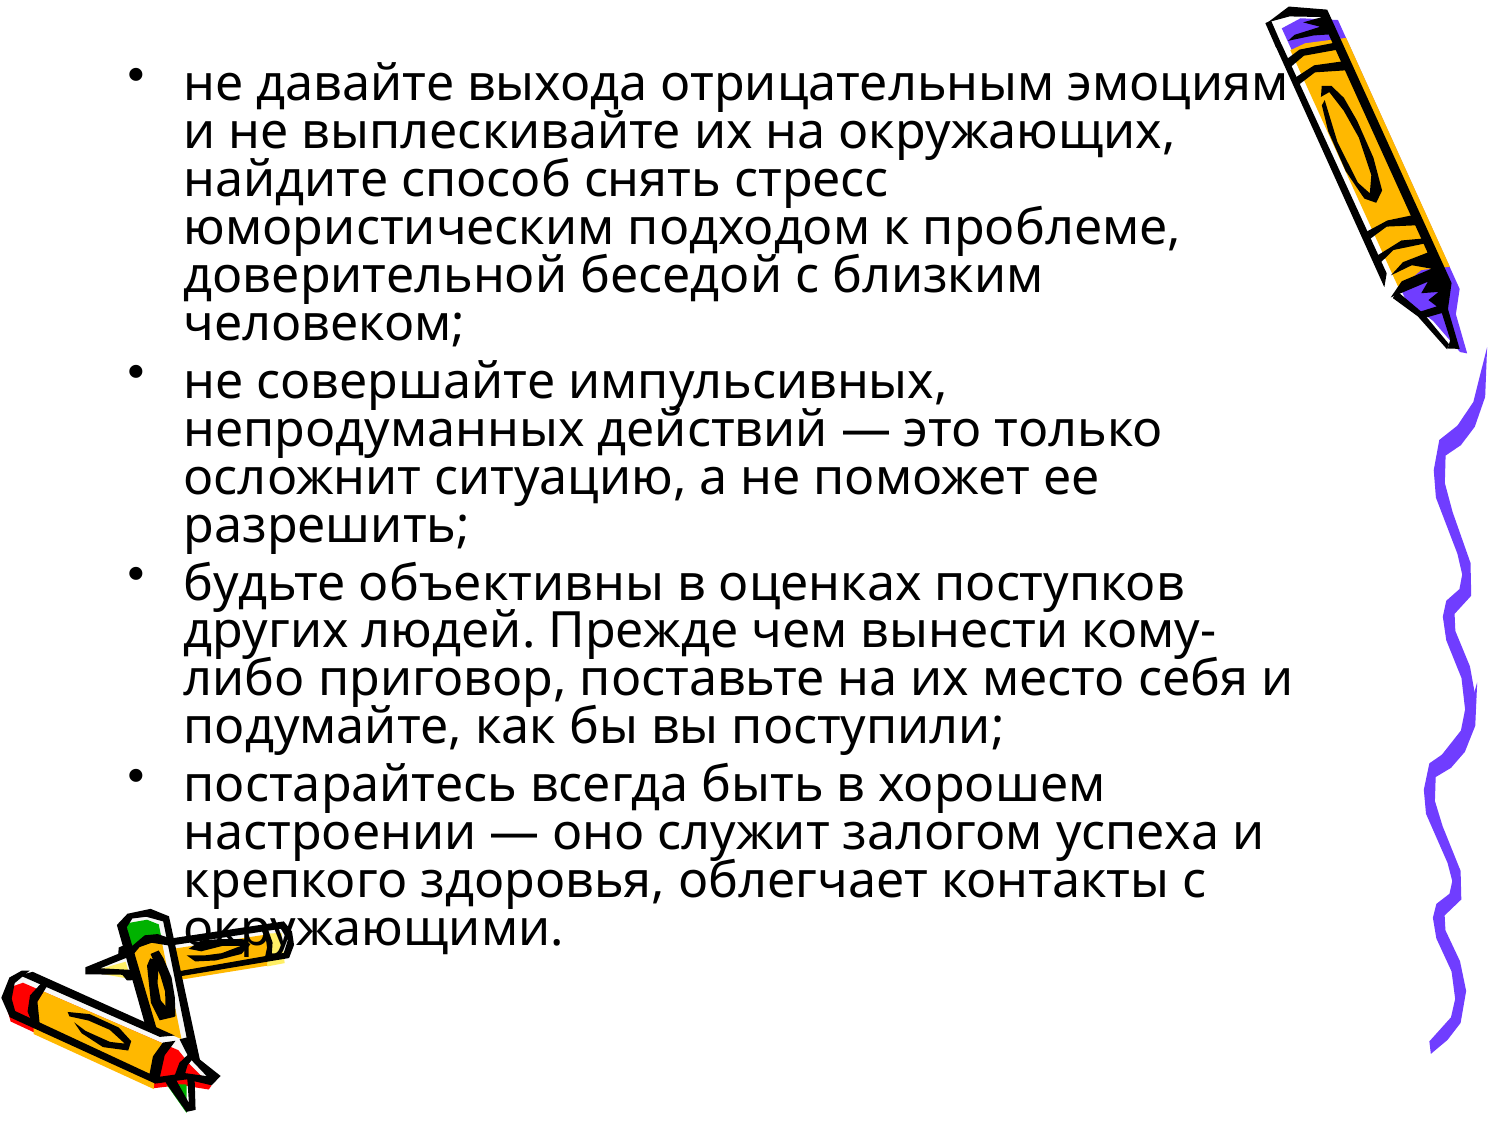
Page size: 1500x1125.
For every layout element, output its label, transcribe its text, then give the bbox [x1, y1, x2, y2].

list не давайте выхода отрицательным эмоциям и не выплескивайте их на окружающих, найдите способ снять стресс юмористическим подходом к проблеме, доверительной беседой с близким человеком; не совершайте импульсивных, непродуманных действий — это только осложнит ситуацию, а не поможет ее разрешить; будьте объективны в оценках поступков других людей. Прежде чем вынести кому-либо приговор, поставьте на их место себя и подумайте, как бы вы поступили; постарайтесь всегда быть в хорошем настроении — оно служит залогом успеха и крепкого здоровья, облегчает контакты с окружающими. [112, 54, 1318, 988]
